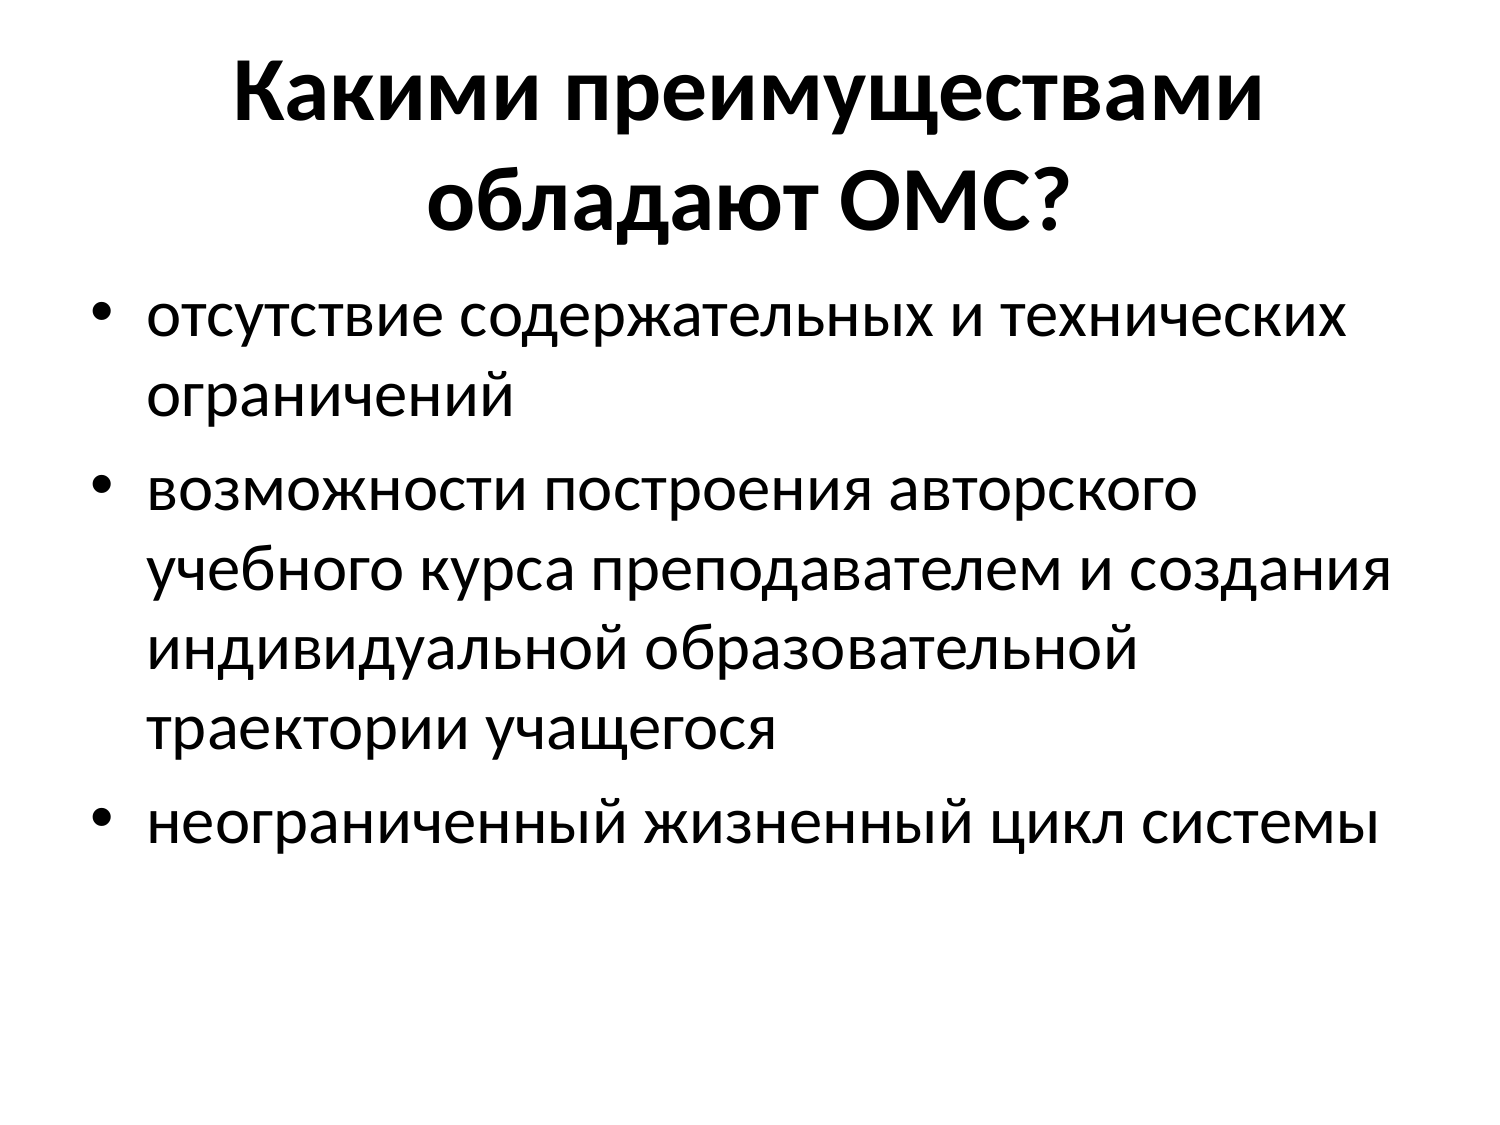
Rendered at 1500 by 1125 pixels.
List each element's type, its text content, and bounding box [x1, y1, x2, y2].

list отсутствие содержательных и технических ограничений возможности построения авторского учебного курса преподавателем и создания индивидуальной образовательной траектории учащегося неограниченный жизненный цикл системы [74, 262, 1426, 1006]
title Какими преимуществами обладают ОМС? [74, 44, 1426, 233]
